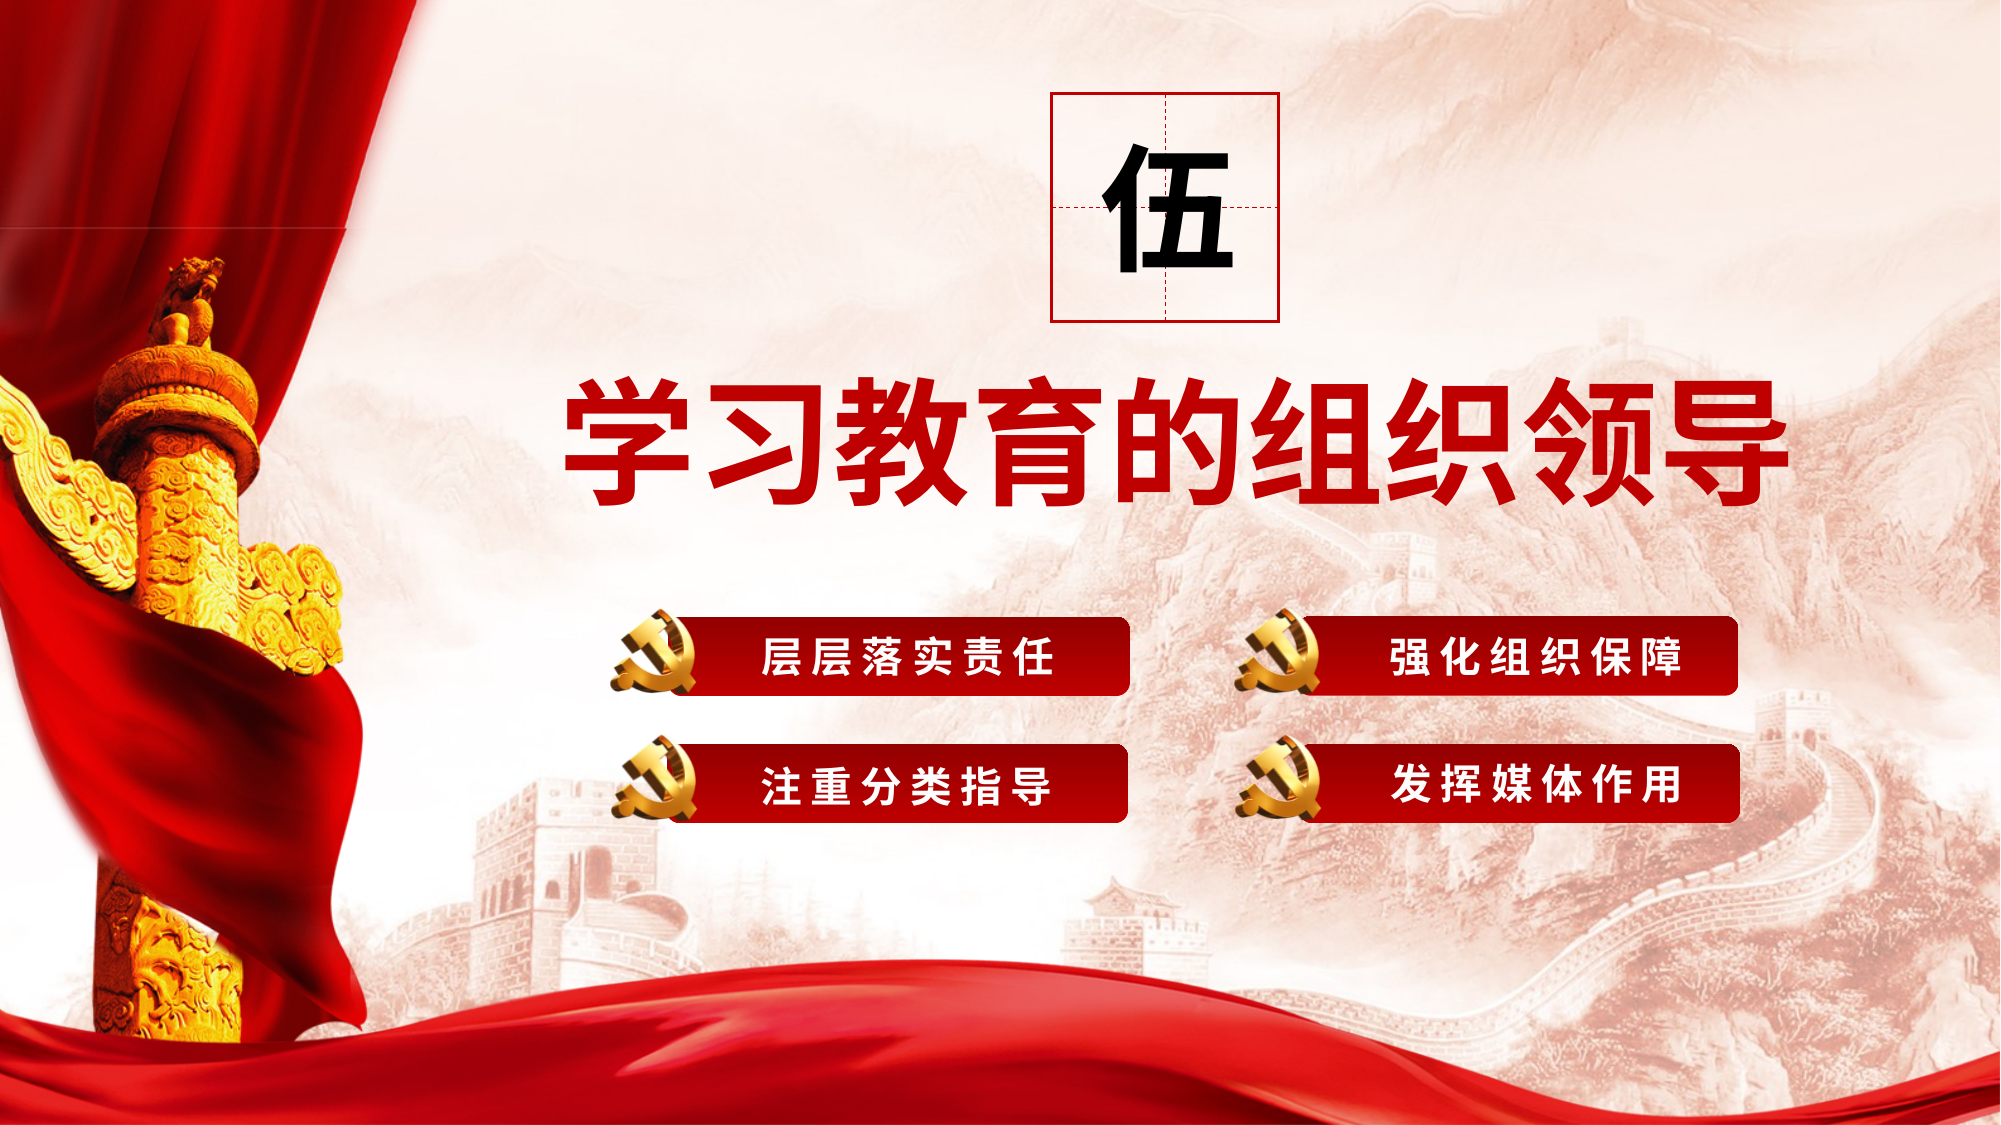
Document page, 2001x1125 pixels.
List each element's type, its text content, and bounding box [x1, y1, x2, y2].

picture [0, 0, 2001, 1125]
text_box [705, 743, 1128, 824]
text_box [1329, 743, 1740, 824]
text_box 学习教育的组织领导 [564, 349, 1812, 530]
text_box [704, 616, 1130, 697]
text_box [1328, 616, 1739, 696]
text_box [1051, 93, 1279, 322]
